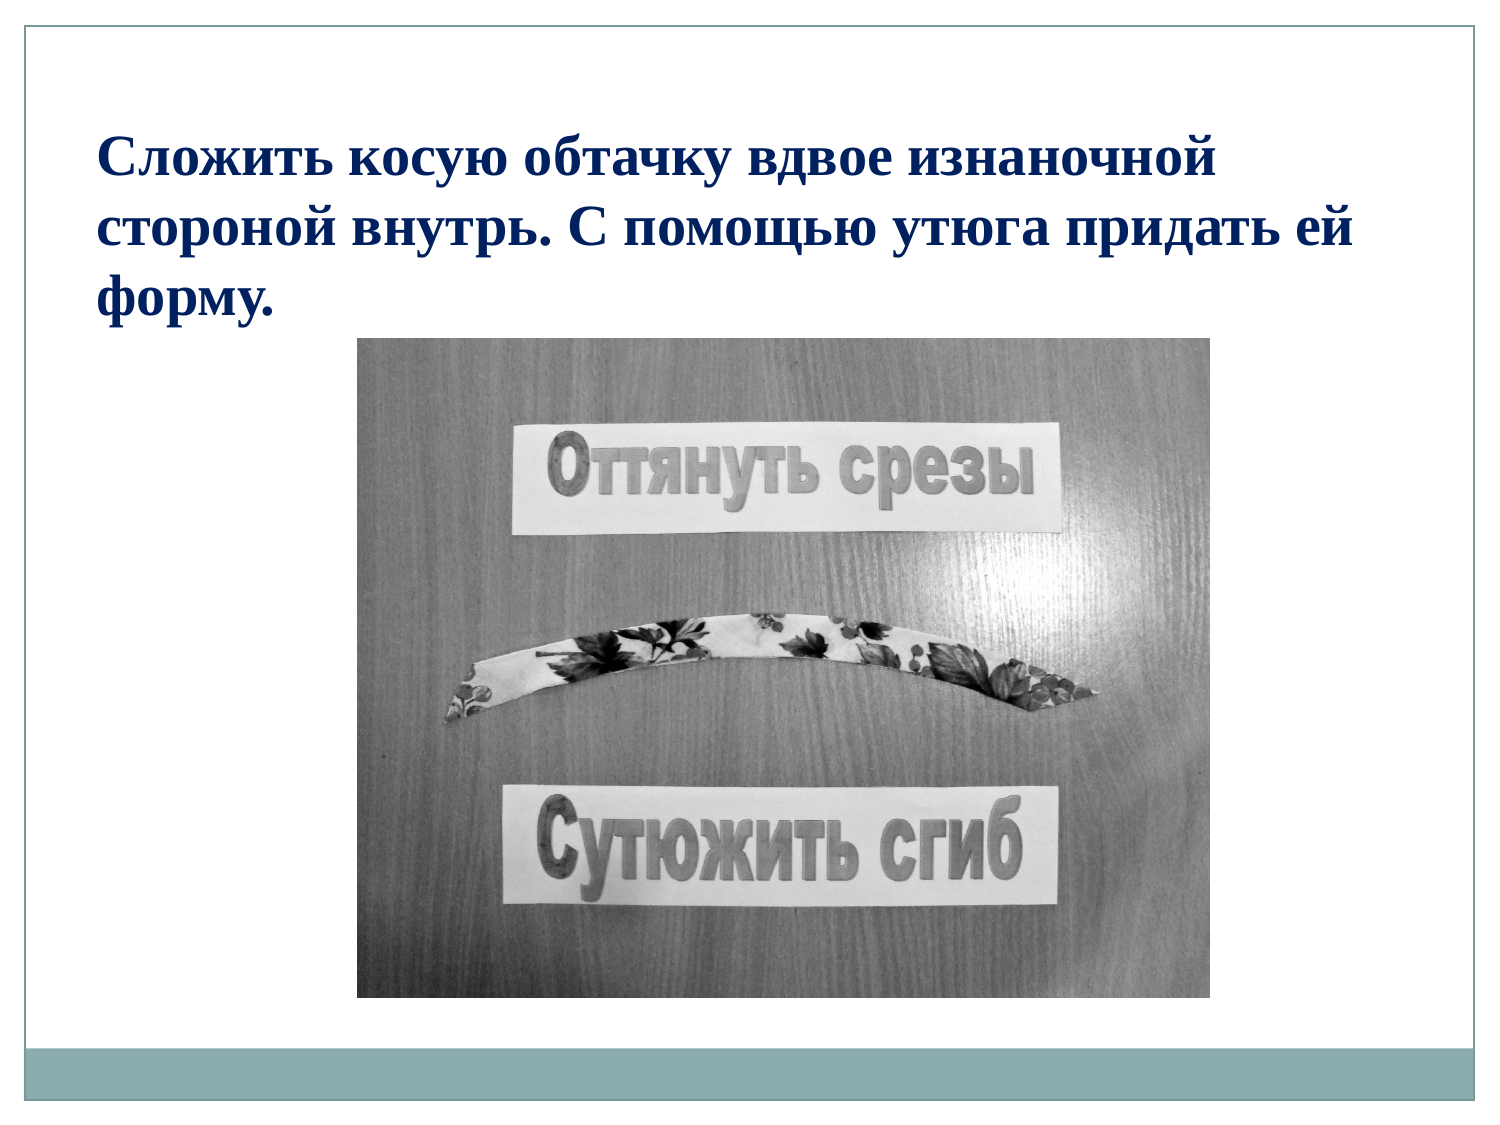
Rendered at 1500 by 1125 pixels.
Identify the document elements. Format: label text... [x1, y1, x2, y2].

text_box Сложить косую обтачку вдвое изнаночной стороной внутрь. С помощью утюга придать ей форму. [81, 109, 1430, 335]
picture [357, 337, 1210, 998]
